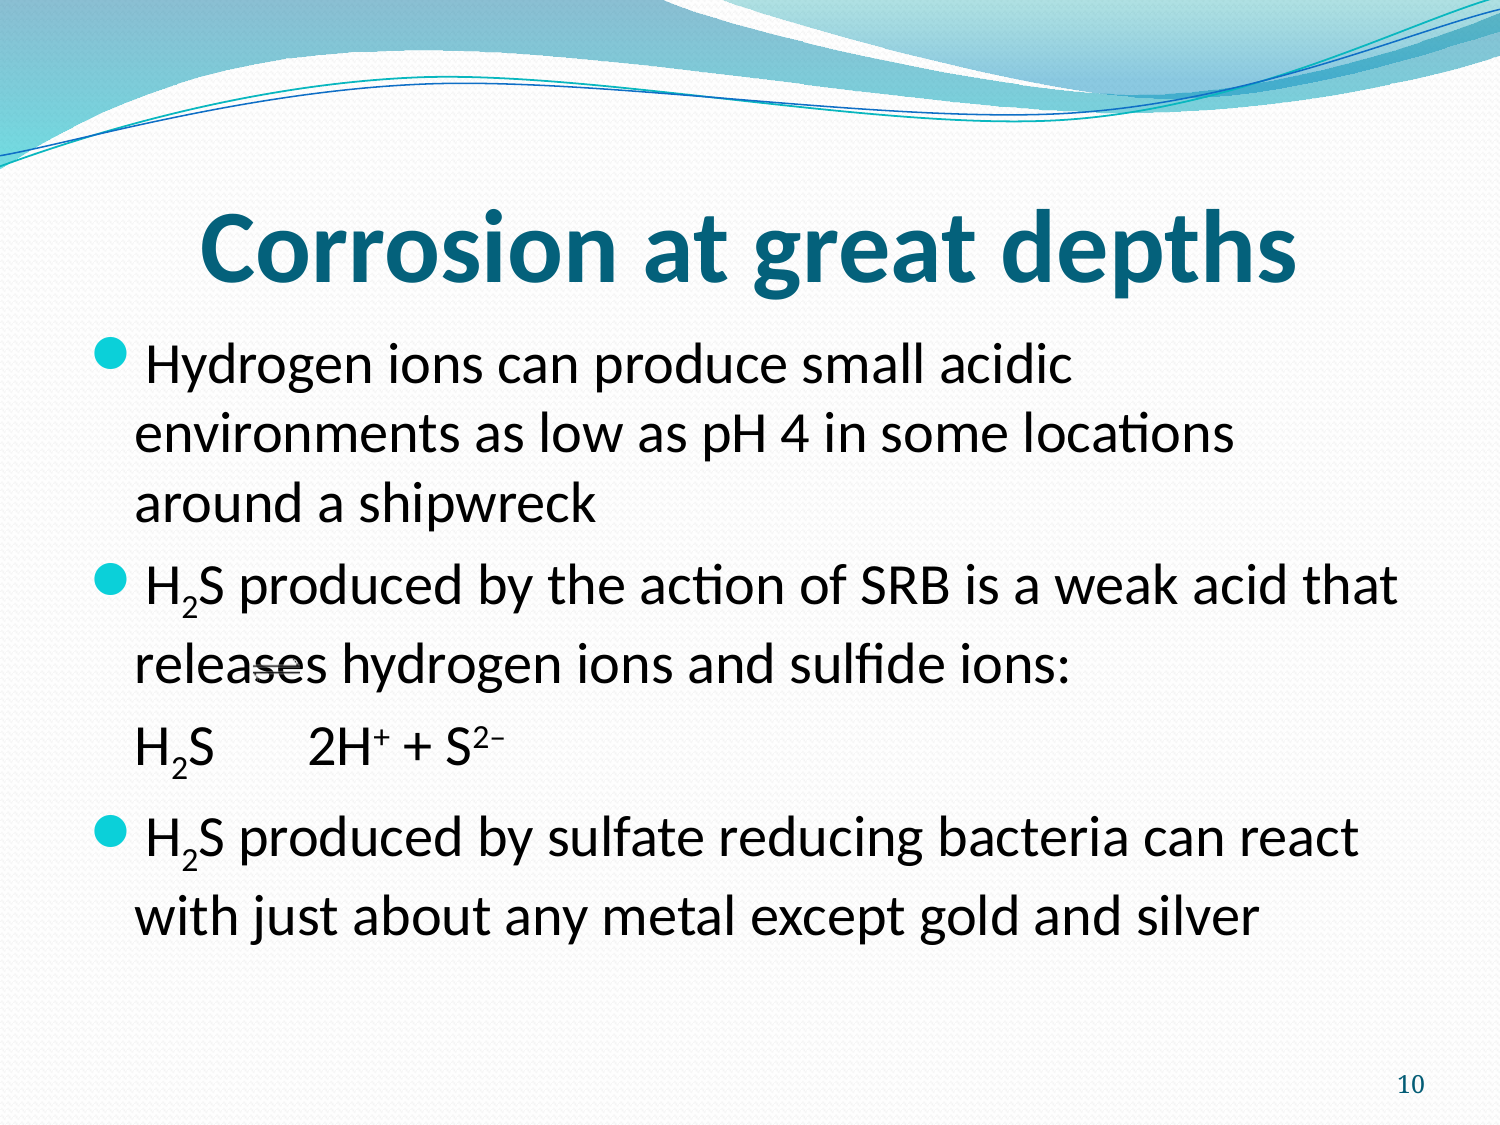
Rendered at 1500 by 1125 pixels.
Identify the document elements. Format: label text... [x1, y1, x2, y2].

slide_number 10 [1299, 1042, 1425, 1103]
picture [253, 659, 300, 681]
list Hydrogen ions can produce small acidic environments as low as pH 4 in some locations around a shipwreck H2S produced by the action of SRB is a weak acid that releases hydrogen ions and sulfide ions: H2S 2H+ + S2– H2S produced by sulfate reducing bacteria can react with just about any metal except gold and silver [75, 317, 1425, 1038]
title Corrosion at great depths [75, 115, 1425, 303]
